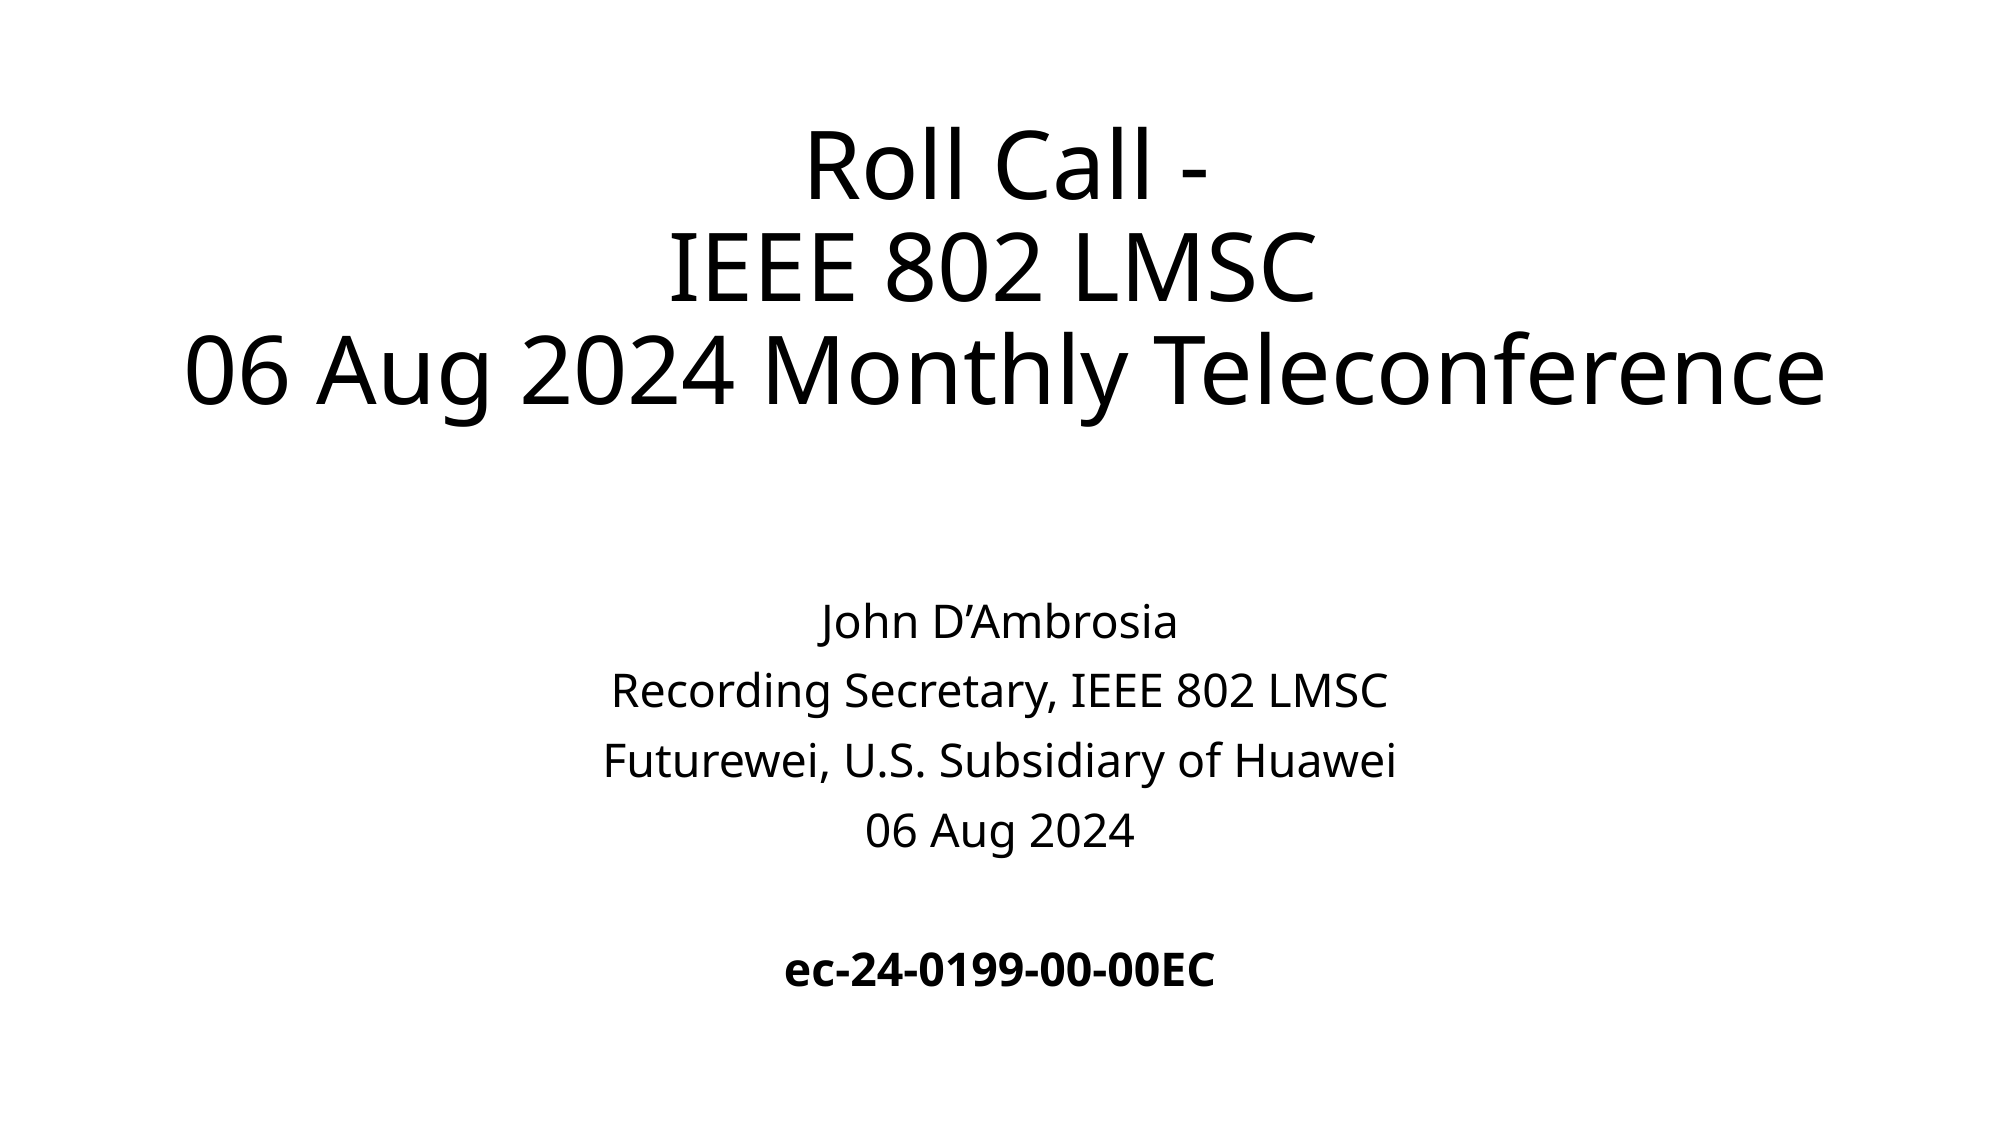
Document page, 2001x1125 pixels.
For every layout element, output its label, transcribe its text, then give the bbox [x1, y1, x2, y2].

subtitle John D’Ambrosia Recording Secretary, IEEE 802 LMSC Futurewei, U.S. Subsidiary of Huawei 06 Aug 2024 ec-24-0199-00-00EC [249, 590, 1750, 1006]
title Roll Call - IEEE 802 LMSC 06 Aug 2024 Monthly Teleconference [116, 109, 1896, 502]
